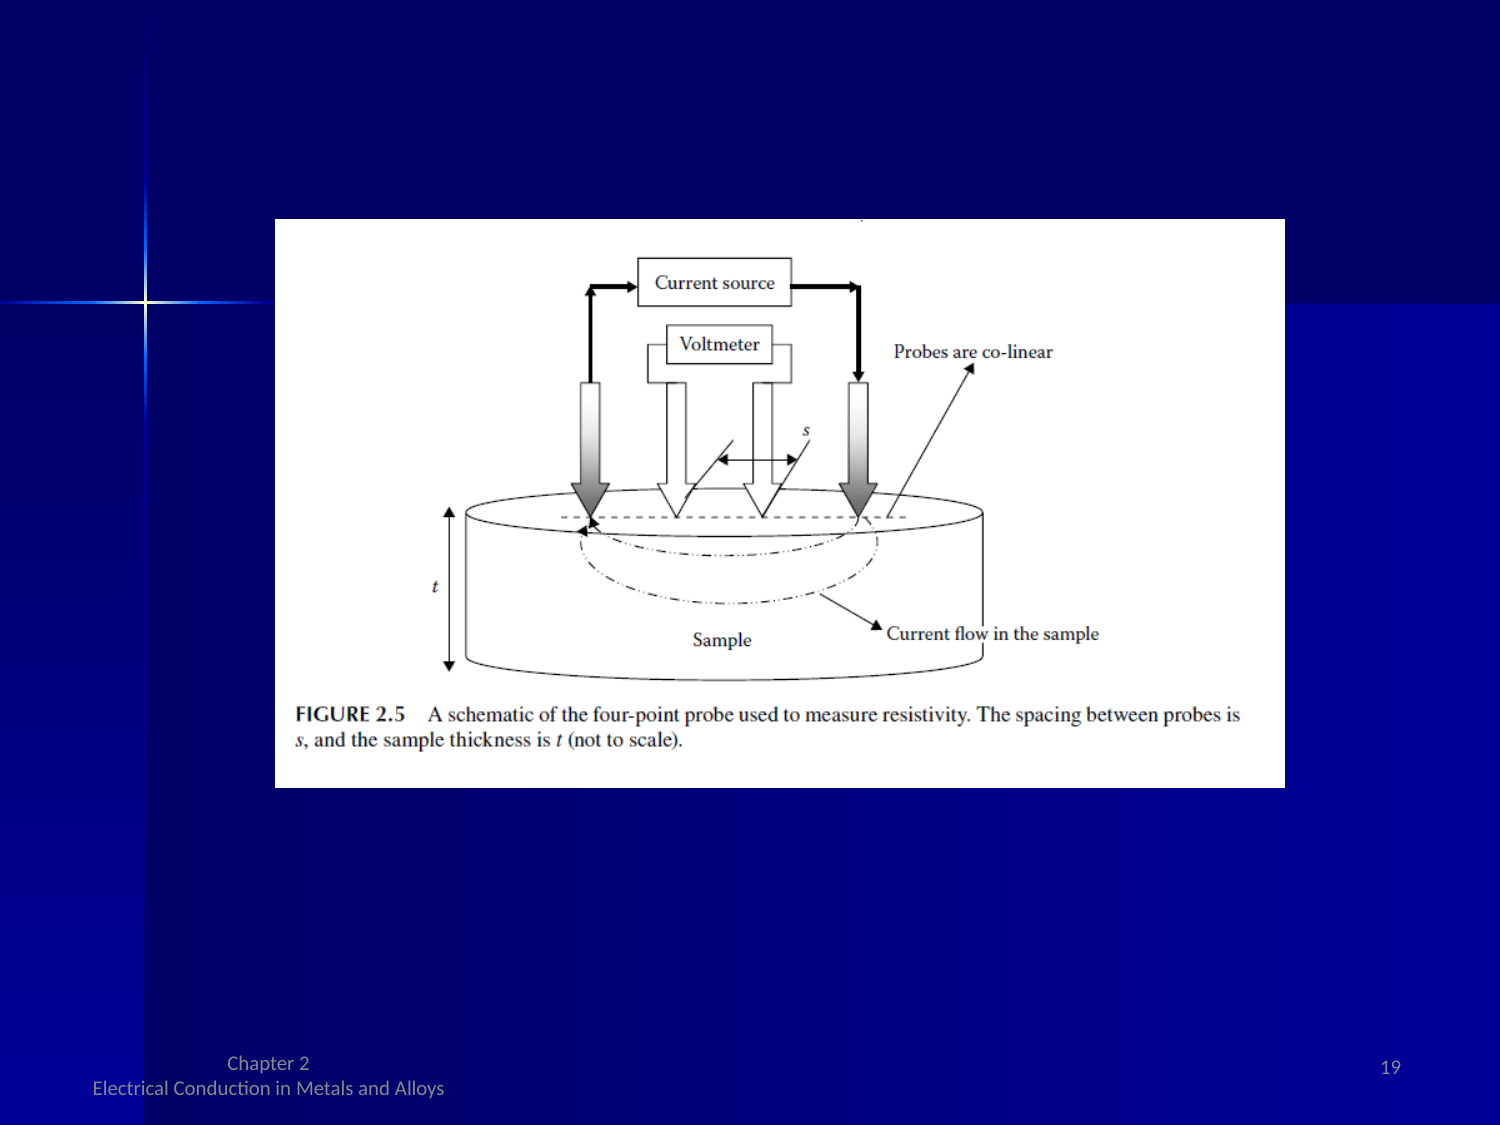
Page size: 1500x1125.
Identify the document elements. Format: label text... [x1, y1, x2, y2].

picture [274, 219, 1286, 788]
slide_number Chapter 2 Electrical Conduction in Metals and Alloys [74, 1037, 463, 1113]
